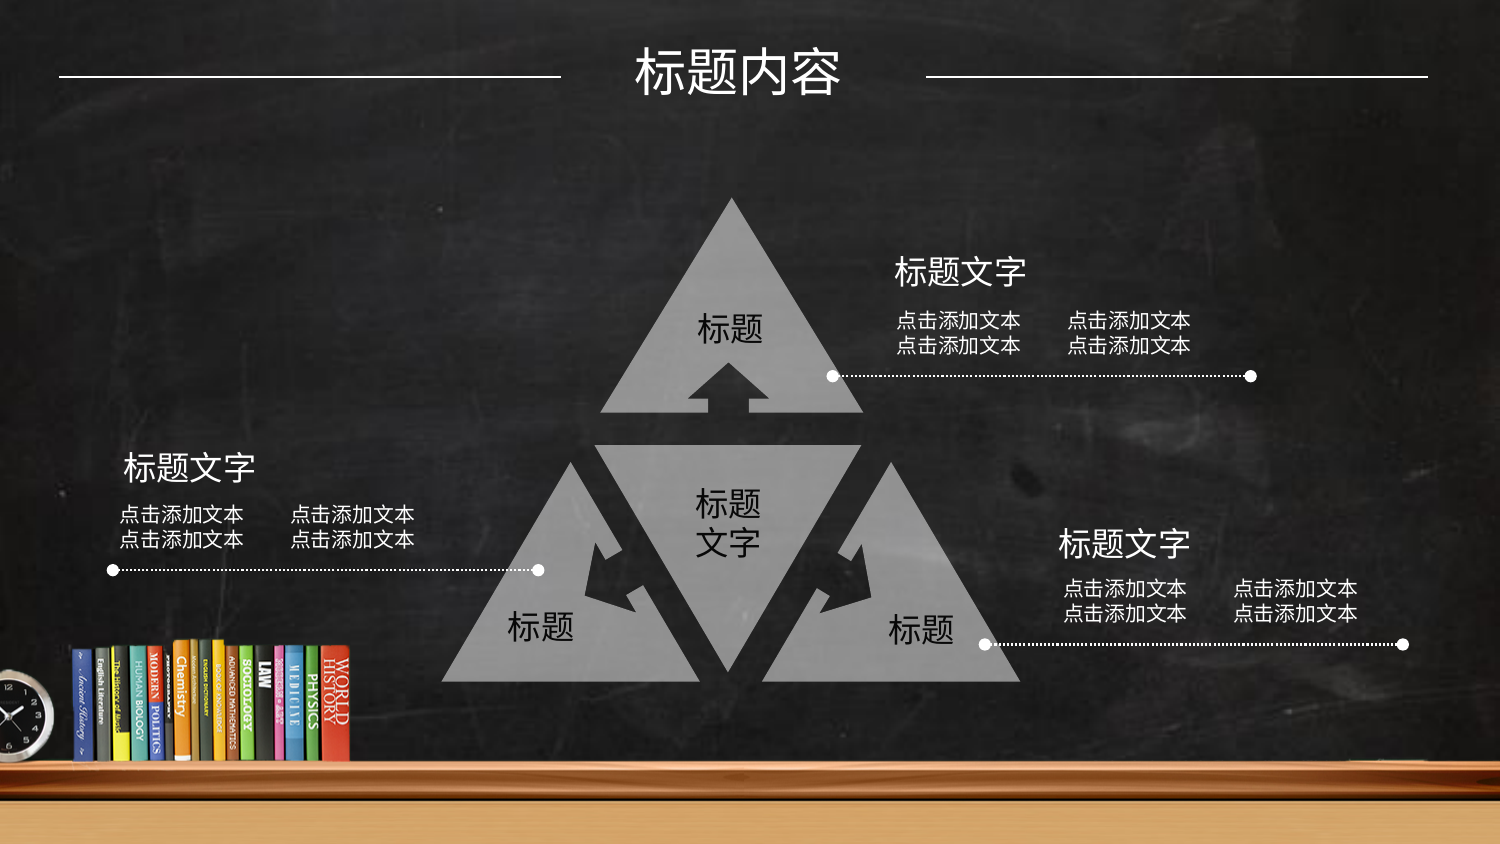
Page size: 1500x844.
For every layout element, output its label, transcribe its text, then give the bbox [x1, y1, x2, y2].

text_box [441, 461, 701, 682]
text_box 标题内容 [608, 32, 868, 110]
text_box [832, 243, 1251, 377]
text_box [761, 461, 1021, 682]
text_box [594, 444, 862, 673]
picture [0, 0, 1500, 844]
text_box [104, 439, 539, 571]
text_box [599, 197, 864, 413]
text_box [984, 515, 1408, 645]
